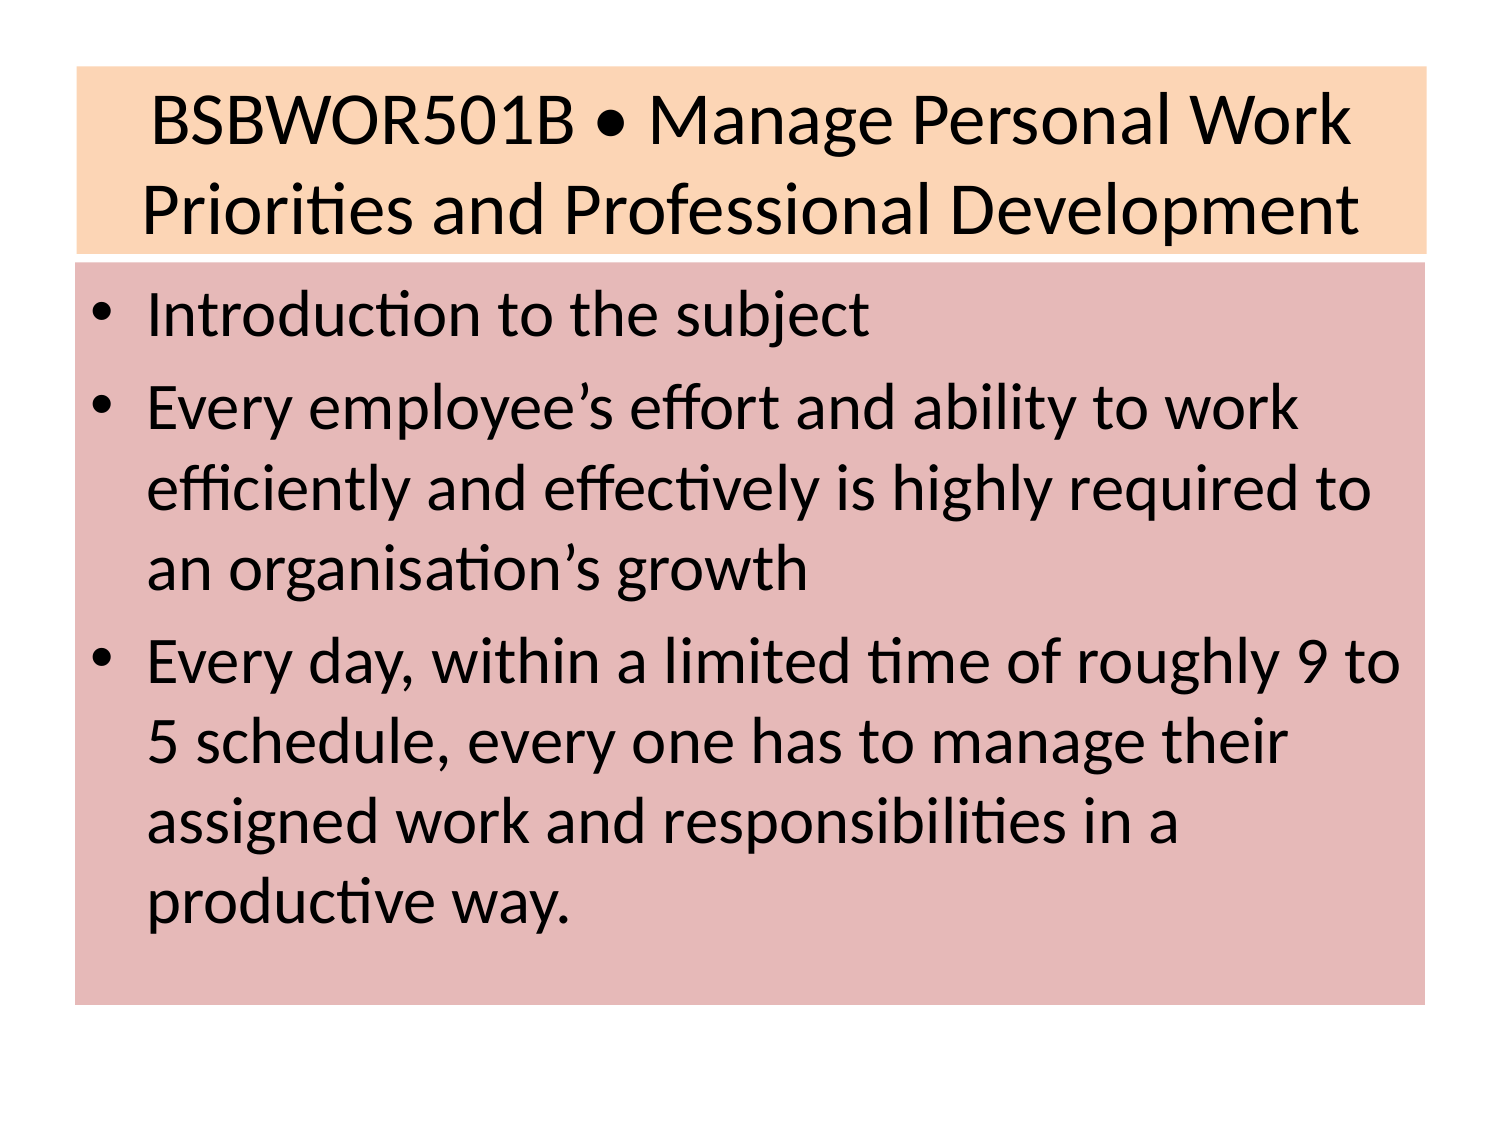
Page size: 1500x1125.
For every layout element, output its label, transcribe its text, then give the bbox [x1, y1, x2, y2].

list Introduction to the subject Every employee’s effort and ability to work efficiently and effectively is highly required to an organisation’s growth Every day, within a limited time of roughly 9 to 5 schedule, every one has to manage their assigned work and responsibilities in a productive way. [75, 262, 1425, 1005]
title BSBWOR501B • Manage Personal Work Priorities and Professional Development [76, 66, 1427, 254]
